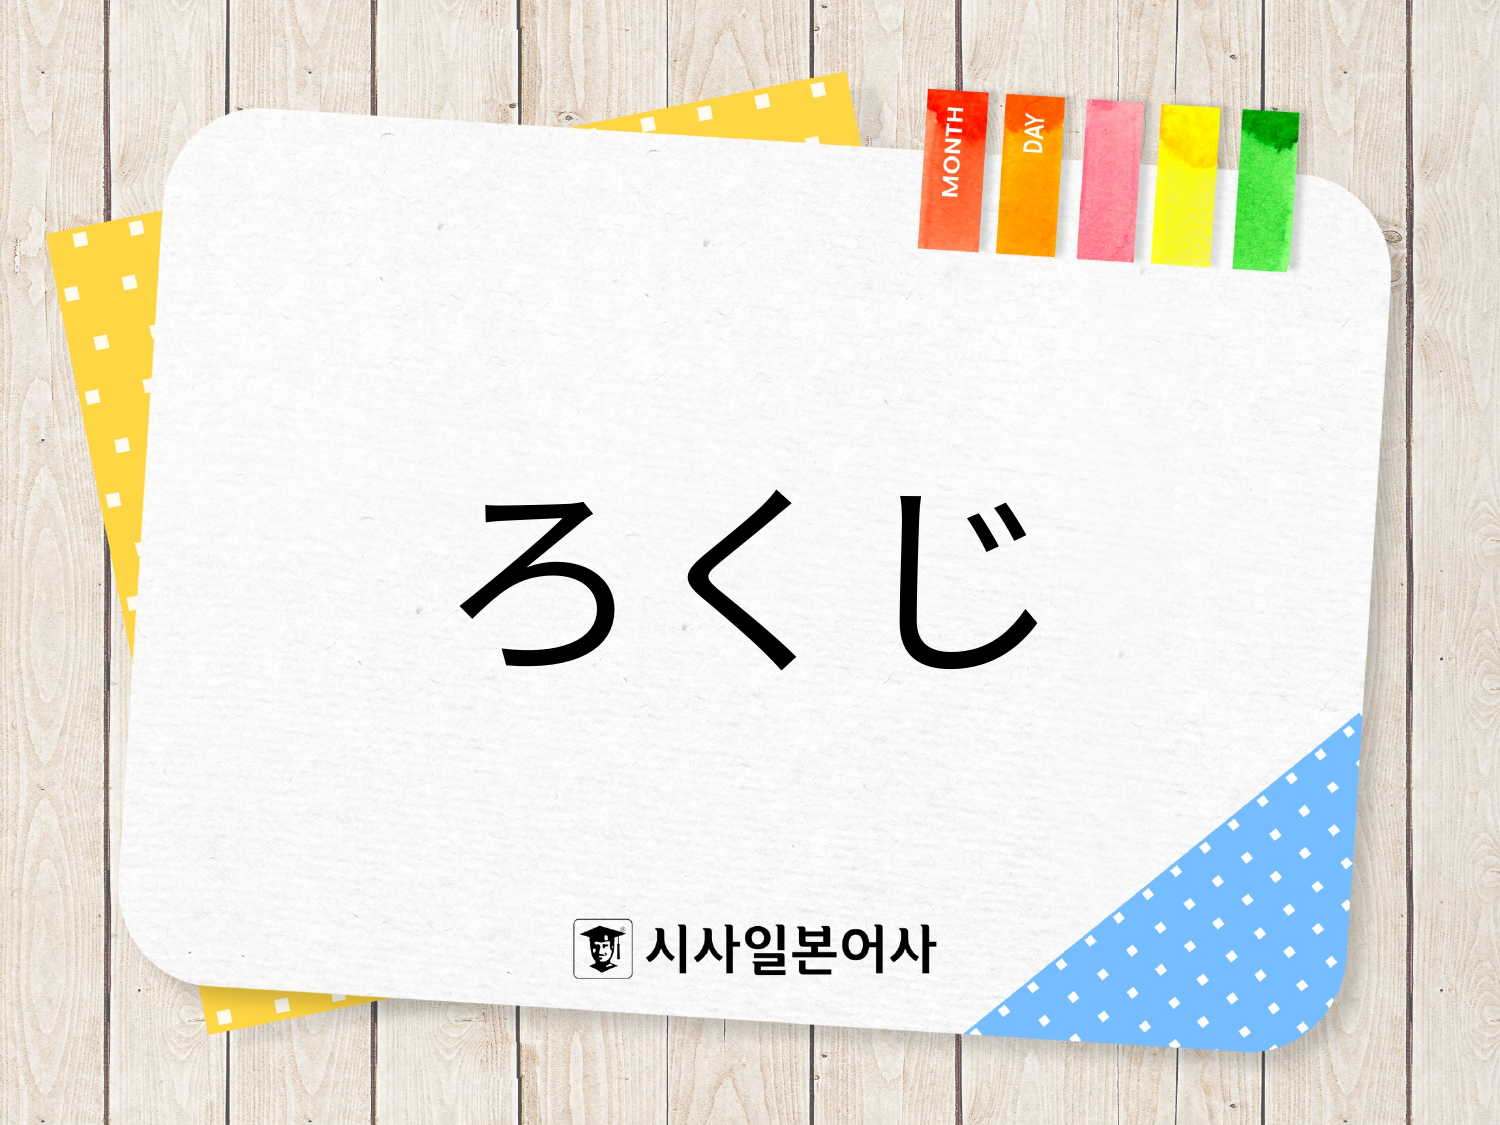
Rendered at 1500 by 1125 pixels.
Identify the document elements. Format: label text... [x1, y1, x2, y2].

title ろくじ [75, 338, 1425, 811]
picture [0, 0, 1500, 1125]
